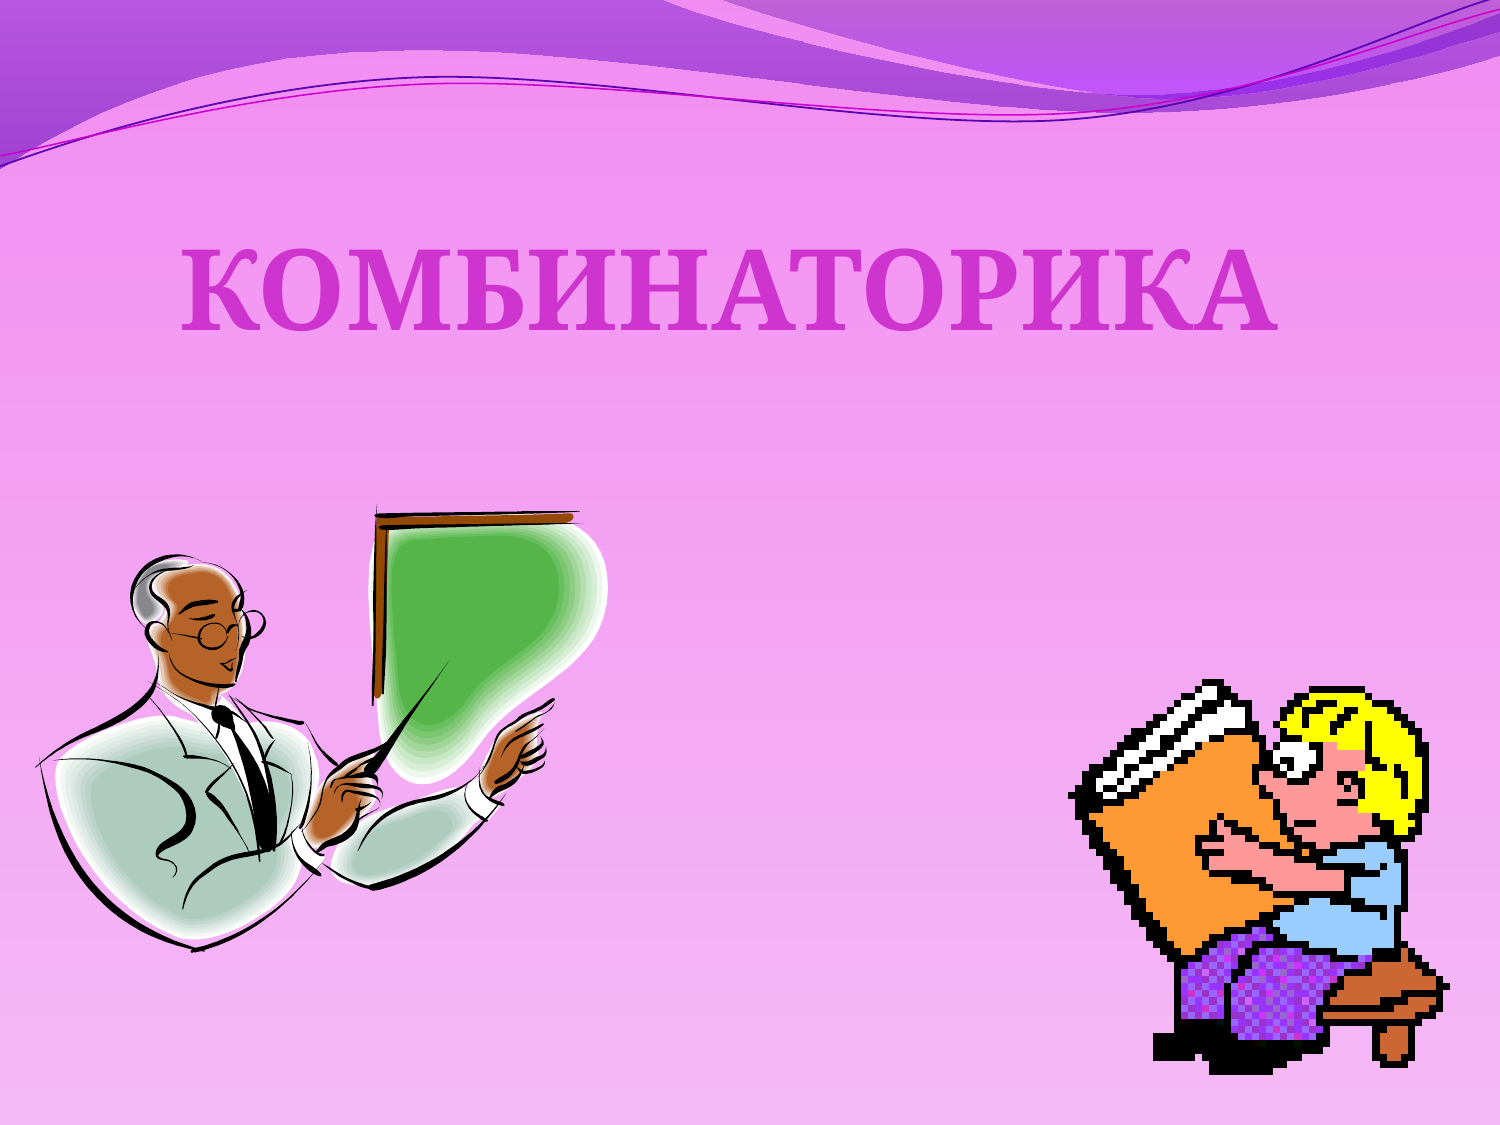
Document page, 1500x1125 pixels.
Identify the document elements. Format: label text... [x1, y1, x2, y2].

text_box Комбинаторика [164, 210, 1294, 361]
picture [34, 503, 610, 954]
picture [1054, 665, 1458, 1091]
